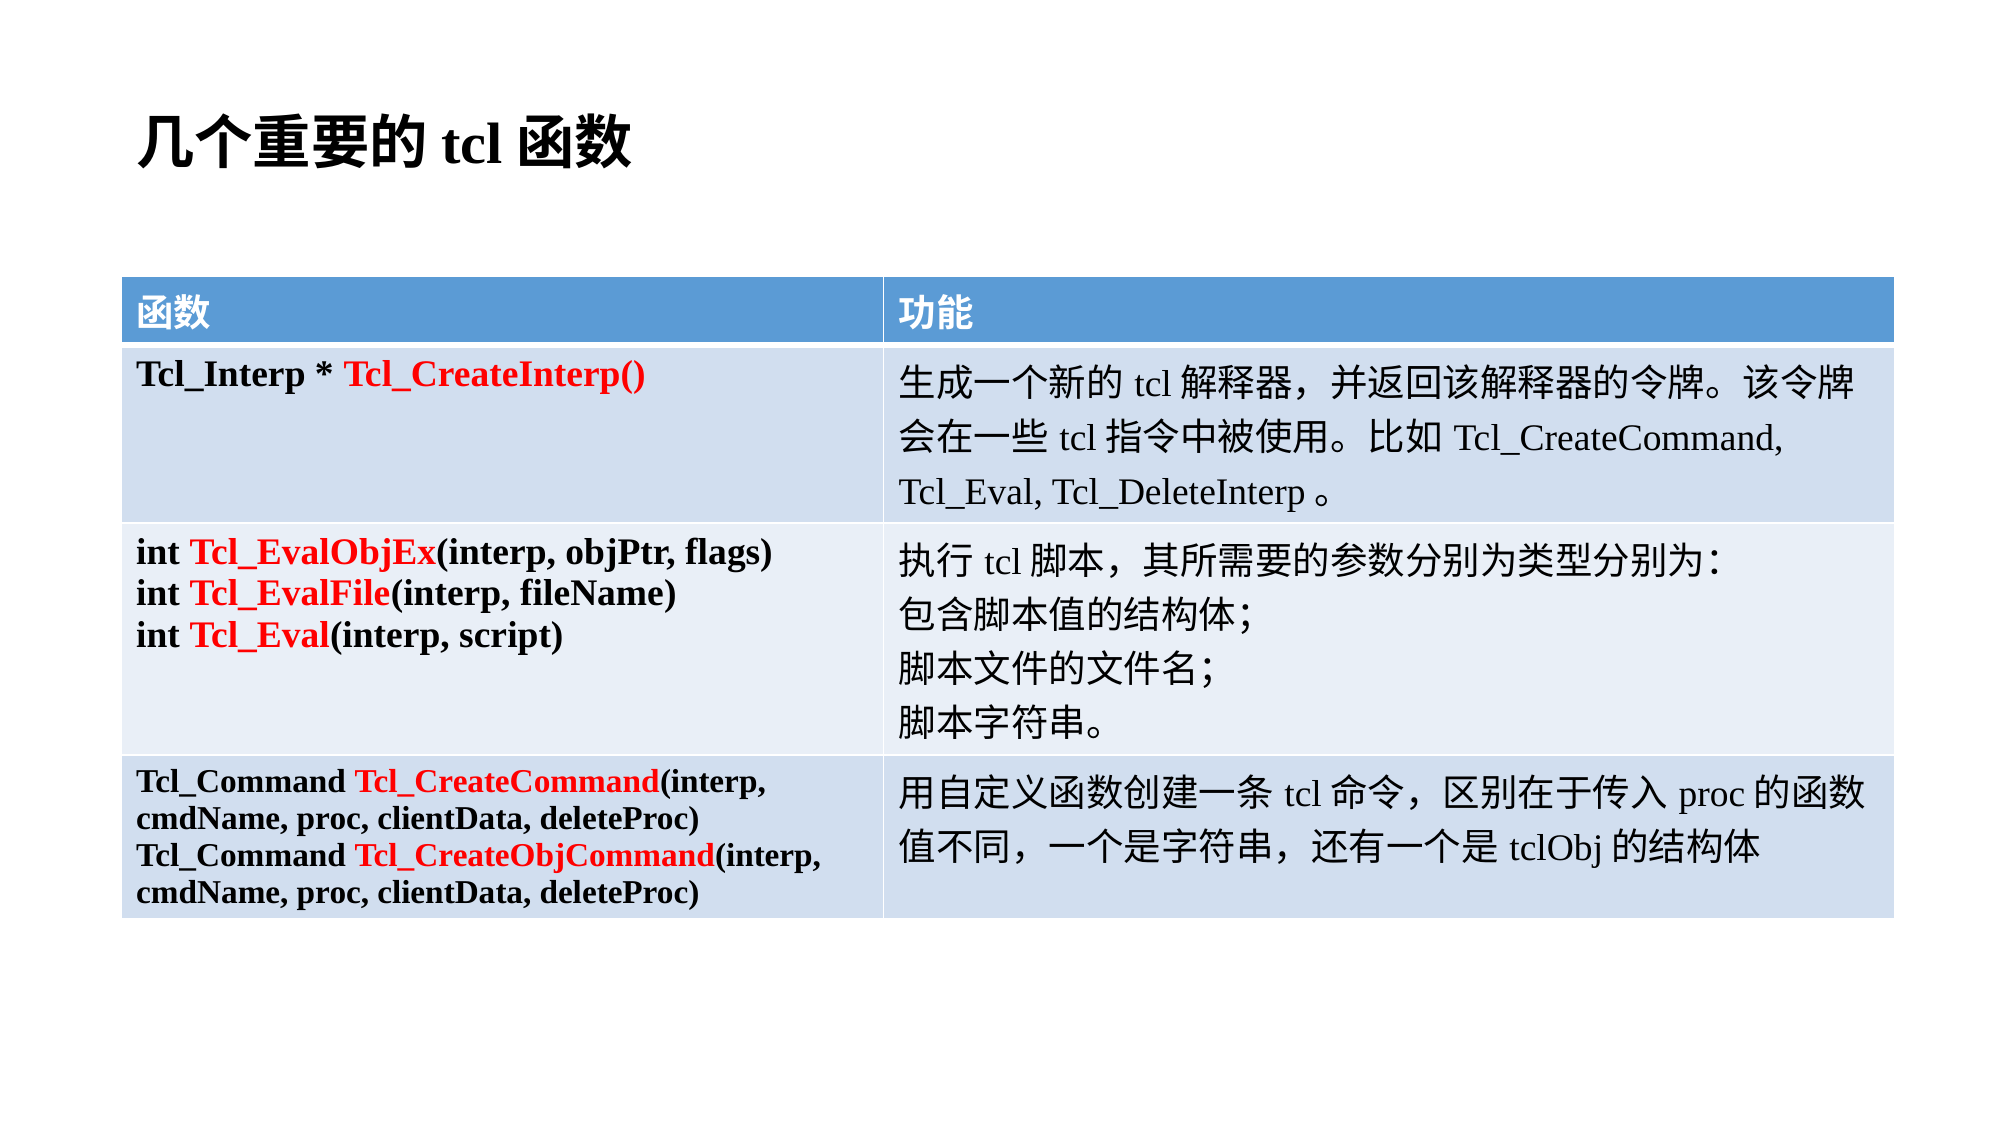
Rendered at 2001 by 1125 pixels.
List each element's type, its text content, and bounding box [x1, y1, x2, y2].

table_cell 执行tcl脚本，其所需要的参数分别为类型分别为： 包含脚本值的结构体； 脚本文件的文件名； 脚本字符串。 [884, 524, 1894, 754]
table_cell 用自定义函数创建一条tcl命令，区别在于传入proc的函数值不同，一个是字符串，还有一个是tclObj的结构体 [884, 756, 1894, 918]
table_cell Tcl_Command Tcl_CreateCommand(interp, cmdName, proc, clientData, deleteProc) Tcl_Command Tcl_CreateObjCommand(interp, cmdName, proc, clientData, deleteProc) [122, 756, 883, 918]
table_header 函数 [122, 277, 883, 342]
table_cell Tcl_Interp * Tcl_CreateInterp() [122, 348, 883, 522]
text_box 几个重要的tcl函数 [121, 49, 1847, 196]
table_cell 生成一个新的tcl解释器，并返回该解释器的令牌。该令牌会在一些tcl指令中被使用。比如Tcl_CreateCommand, Tcl_Eval, Tcl_DeleteInterp。 [884, 348, 1894, 522]
table_header 功能 [884, 277, 1894, 342]
table_cell int Tcl_EvalObjEx(interp, objPtr, flags) int Tcl_EvalFile(interp, fileName) int Tcl_Eval(interp, script) [122, 524, 883, 754]
